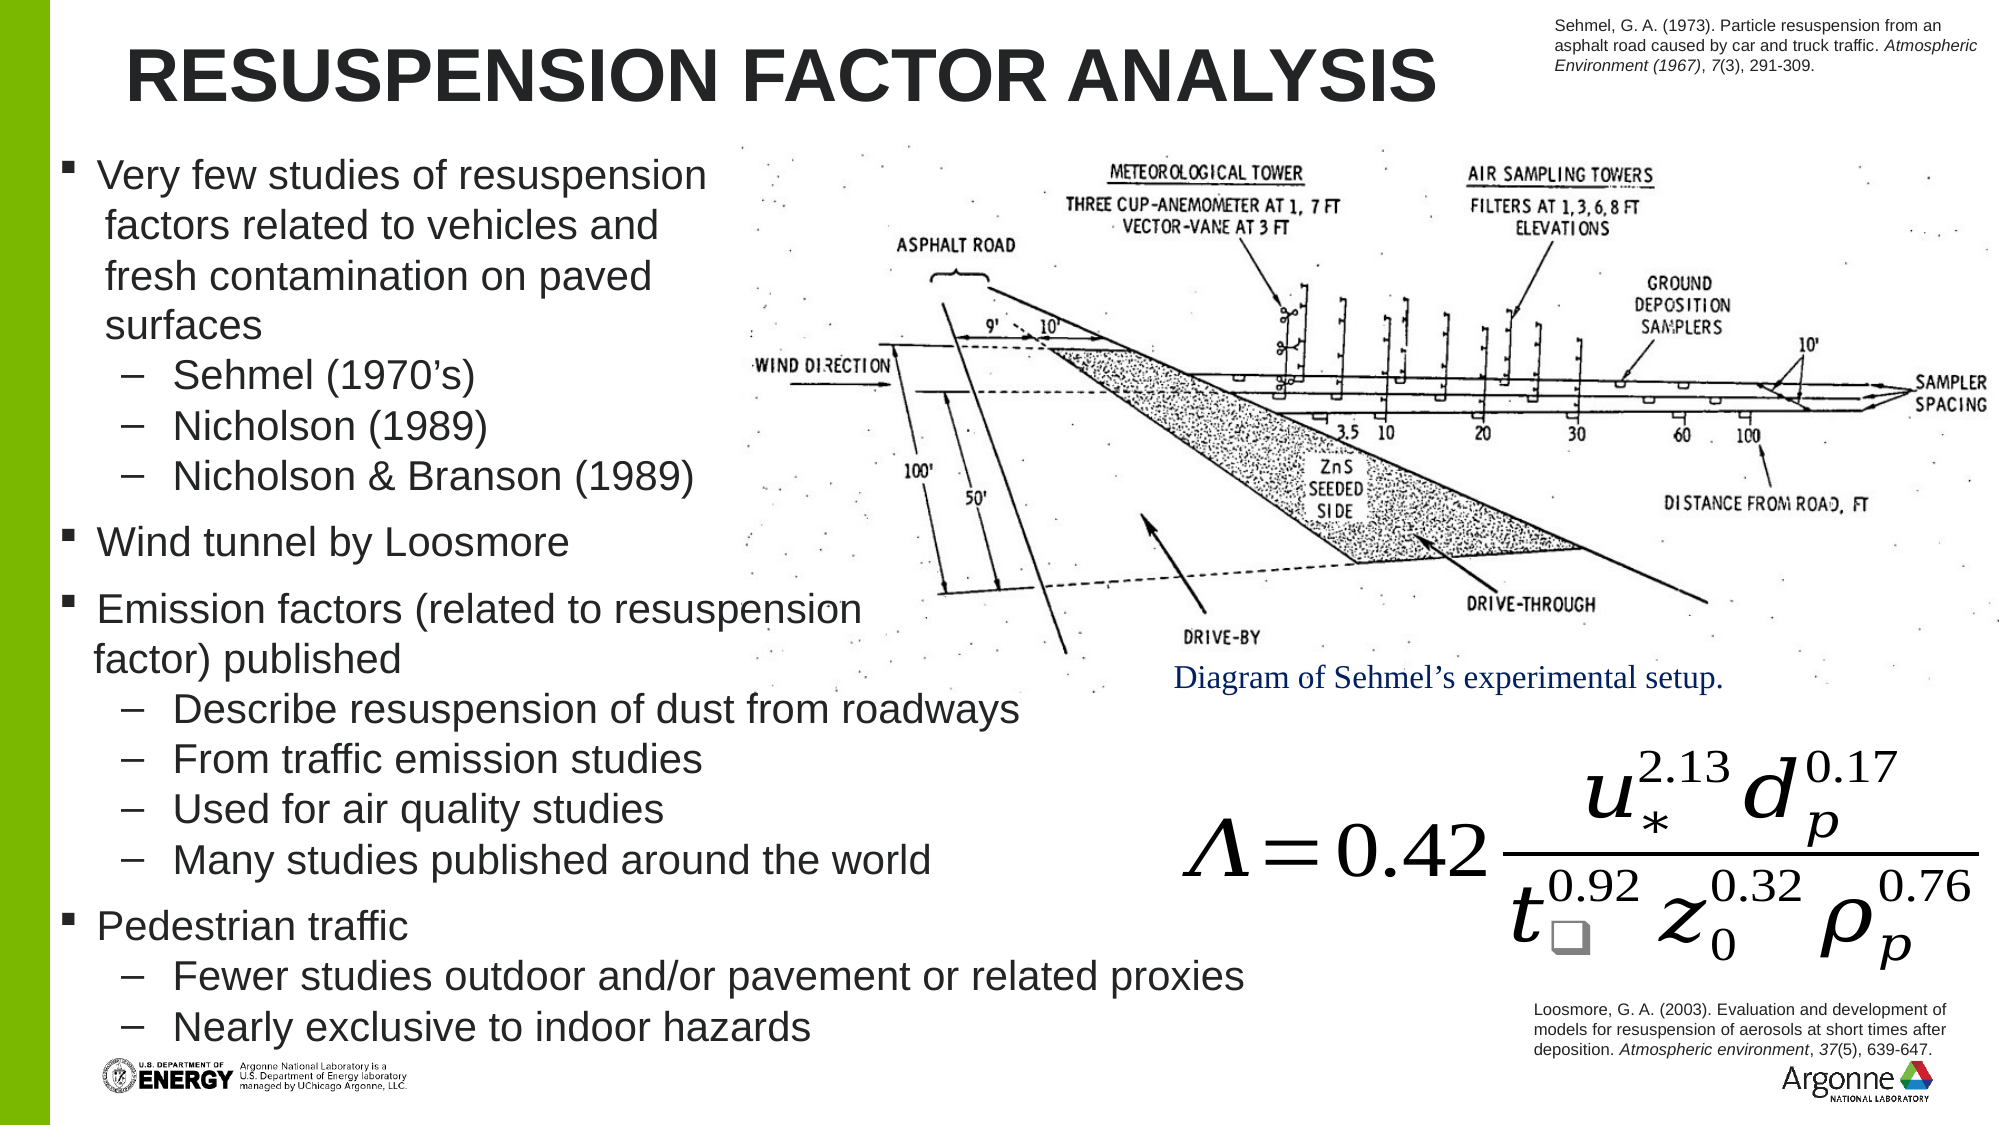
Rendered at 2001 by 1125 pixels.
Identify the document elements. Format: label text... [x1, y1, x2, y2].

title Resuspension Factor analysis [125, 0, 1851, 119]
text_box Loosmore, G. A. (2003). Evaluation and development of models for resuspension of aerosols at short times after deposition. Atmospheric environment, 37(5), 639-647. [1519, 991, 2000, 1067]
picture [740, 143, 1999, 693]
text_box Sehmel, G. A. (1973). Particle resuspension from an asphalt road caused by car and truck traffic. Atmospheric Environment (1967), 7(3), 291-309. [1539, 7, 1999, 83]
list Very few studies of resuspension factors related to vehicles and fresh contamination on paved surfaces Sehmel (1970’s) Nicholson (1989) Nicholson & Branson (1989) Wind tunnel by Loosmore Emission factors (related to resuspension factor) published Describe resuspension of dust from roadways From traffic emission studies Used for air quality studies Many studies published around the world Pedestrian traffic Fewer studies outdoor and/or pavement or related proxies Nearly exclusive to indoor hazards [58, 147, 1259, 1093]
picture [1774, 1067, 1944, 1111]
